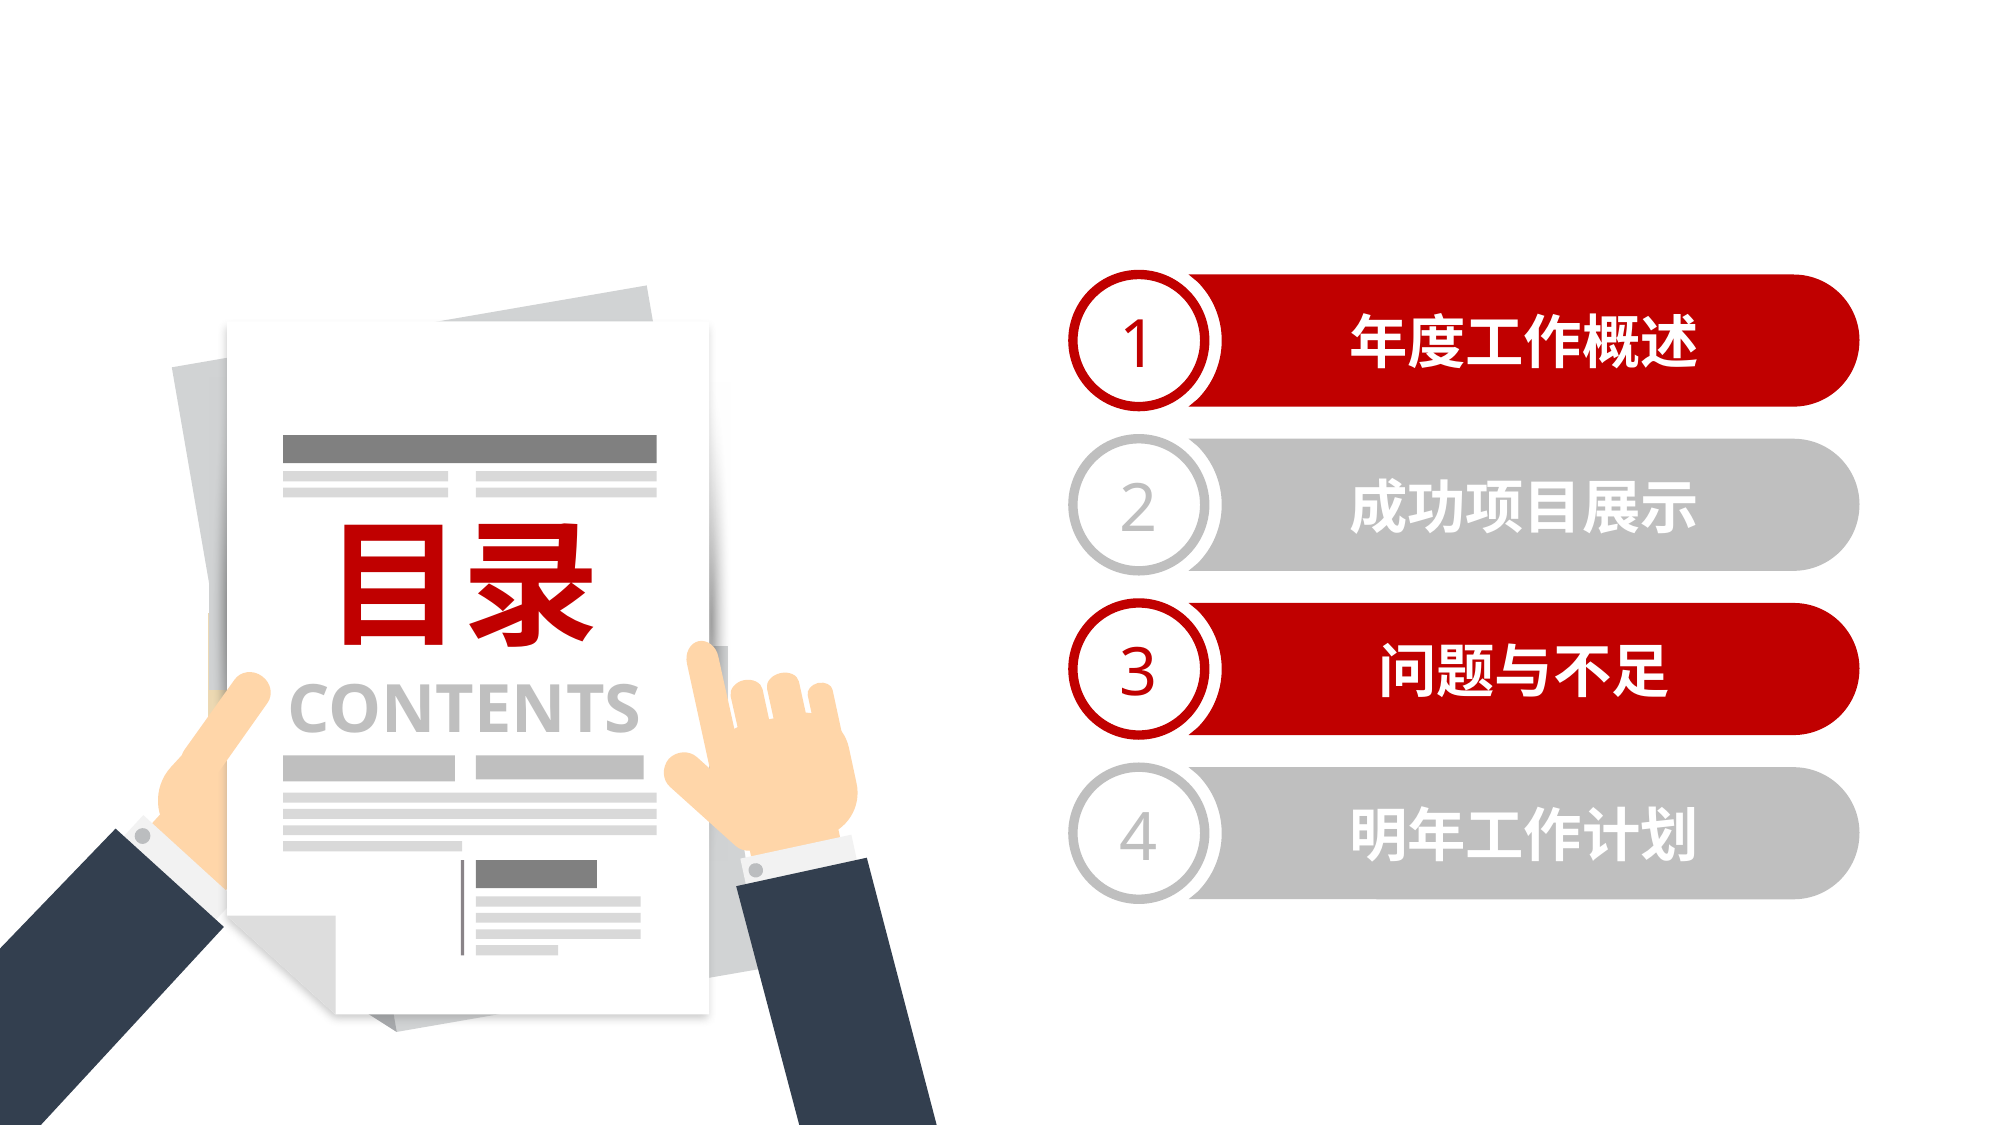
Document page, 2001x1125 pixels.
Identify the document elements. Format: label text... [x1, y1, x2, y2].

text_box 年度工作概述 [1188, 274, 1860, 407]
text_box 成功项目展示 [1188, 438, 1860, 571]
text_box 明年工作计划 [1188, 767, 1860, 900]
text_box 问题与不足 [1188, 602, 1860, 736]
text_box 3 [1072, 602, 1205, 736]
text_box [0, 285, 937, 1125]
text_box 2 [1072, 438, 1205, 571]
text_box 1 [1072, 274, 1205, 407]
text_box 4 [1072, 767, 1205, 900]
